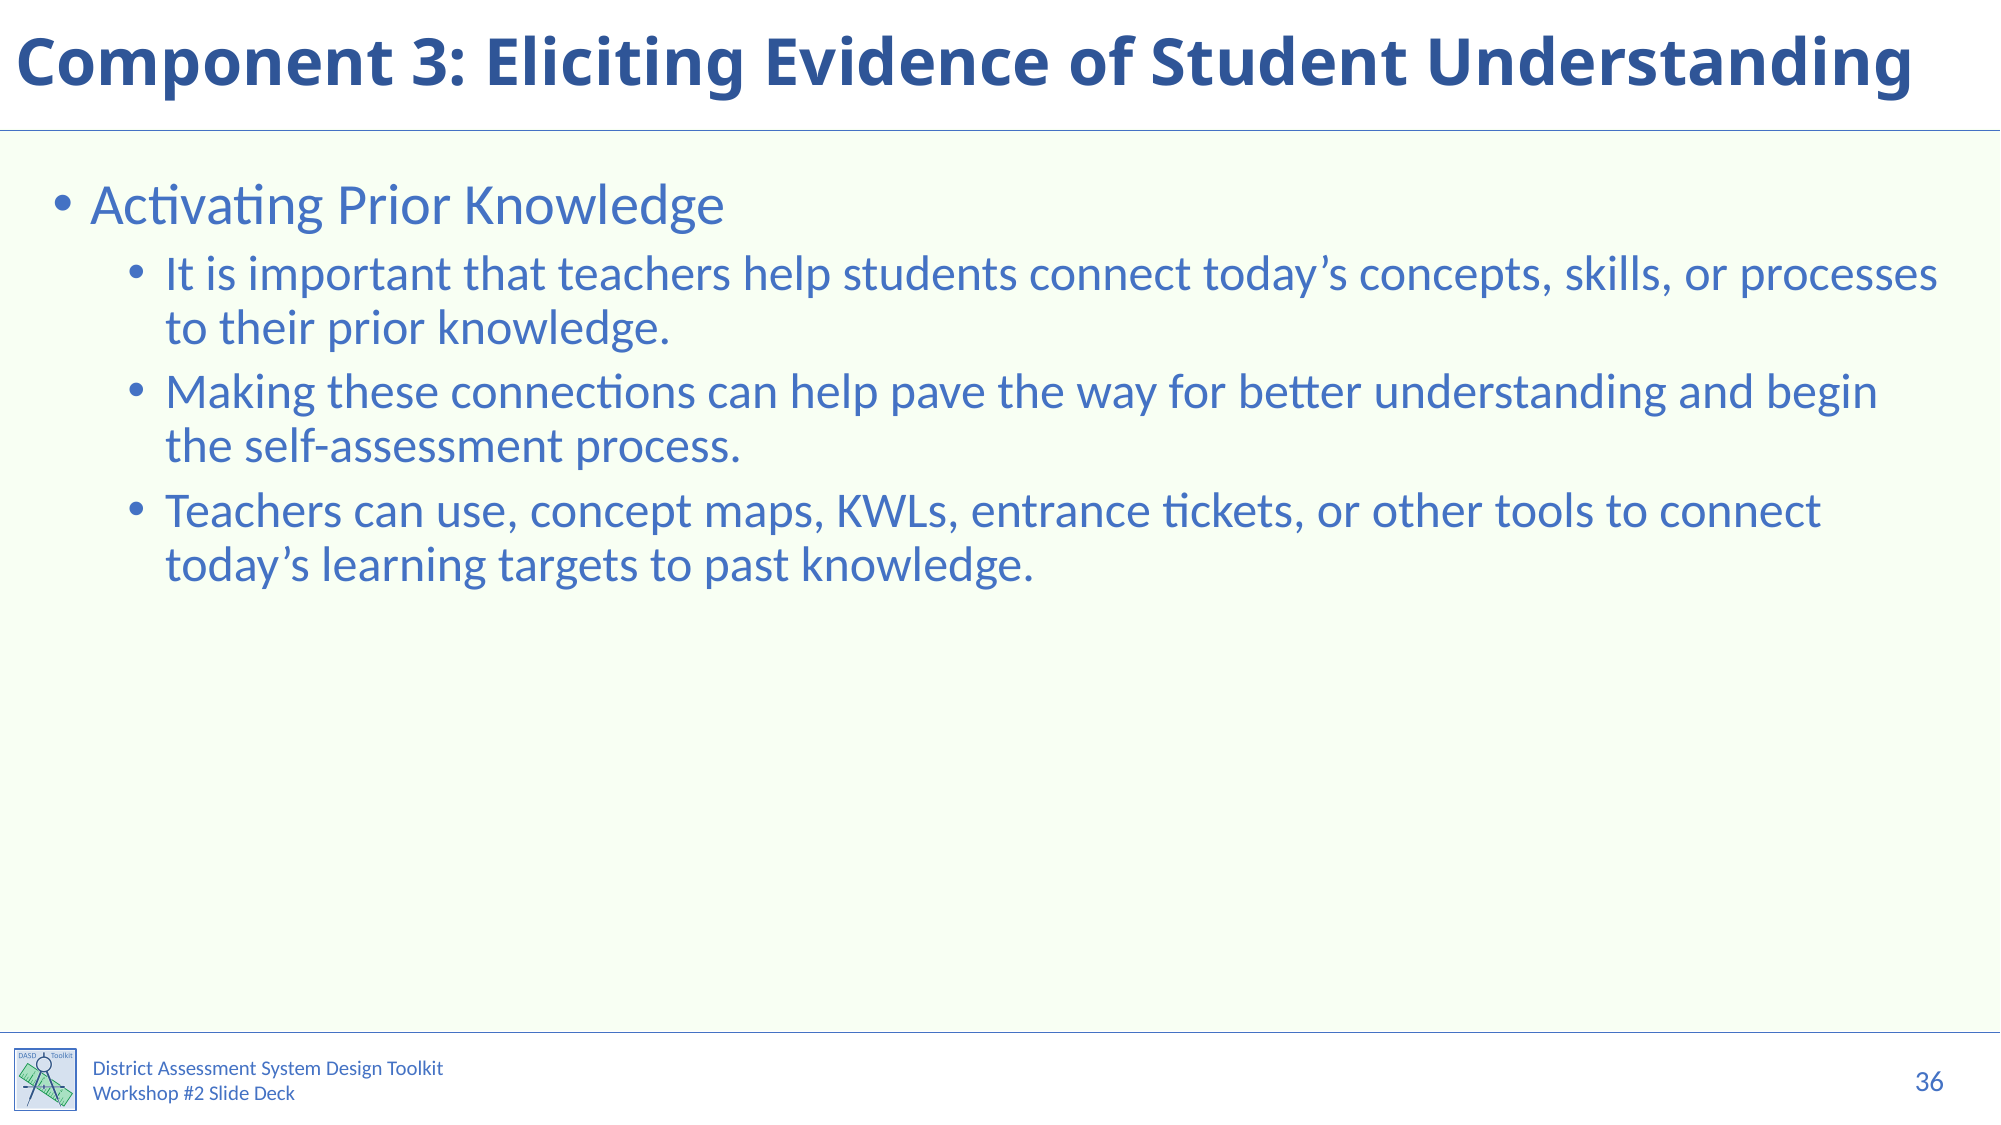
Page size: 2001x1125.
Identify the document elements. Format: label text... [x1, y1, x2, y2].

title Component 3: Eliciting Evidence of Student Understanding [0, 0, 2000, 129]
picture [15, 1050, 75, 1110]
list Activating Prior Knowledge It is important that teachers help students connect today’s concepts, skills, or processes to their prior knowledge. Making these connections can help pave the way for better understanding and begin the self-assessment process. Teachers can use, concept maps, KWLs, entrance tickets, or other tools to connect today’s learning targets to past knowledge. [37, 166, 1962, 1002]
